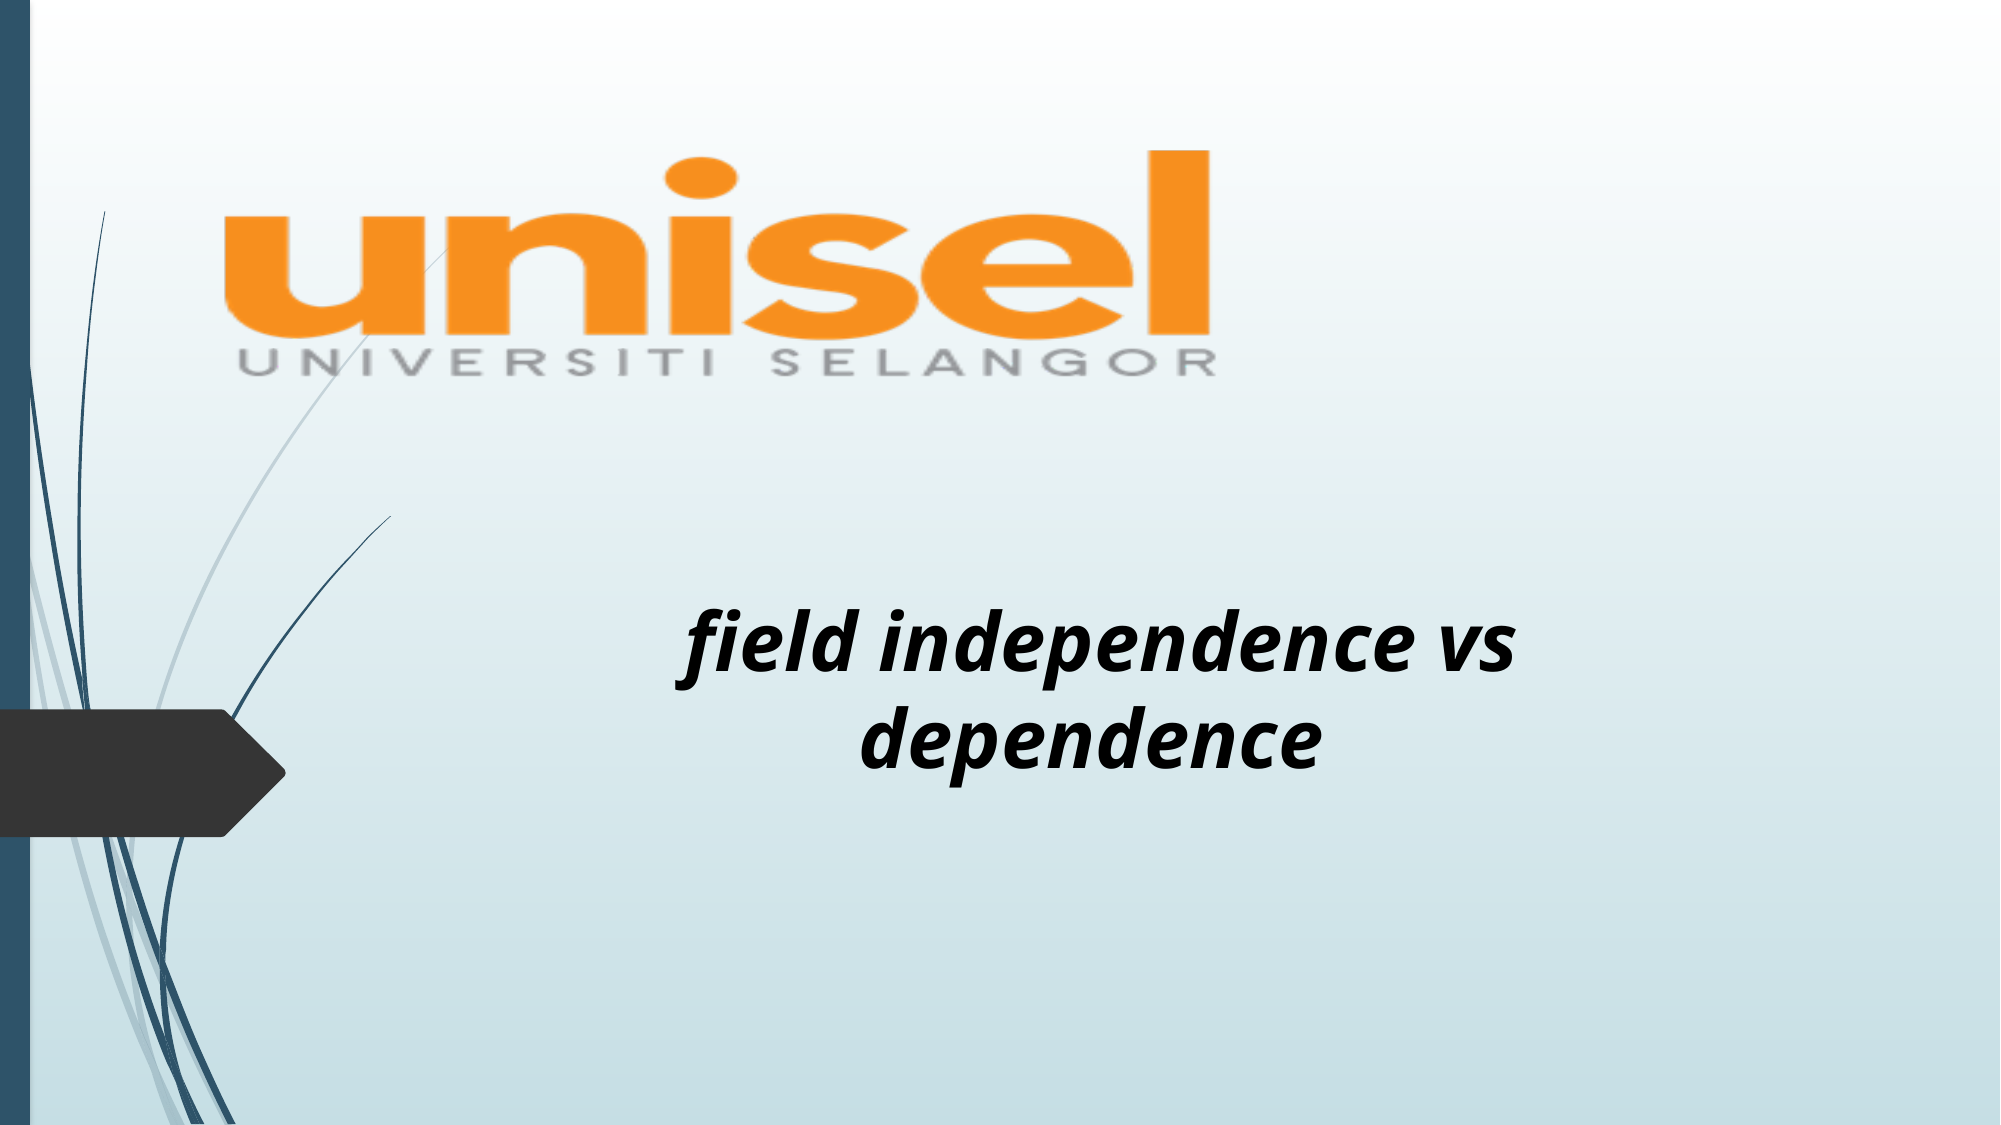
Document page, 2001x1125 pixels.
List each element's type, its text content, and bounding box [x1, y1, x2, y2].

picture [222, 149, 1219, 378]
title [189, 145, 1638, 852]
subtitle field independence vs dependence [545, 582, 1638, 794]
